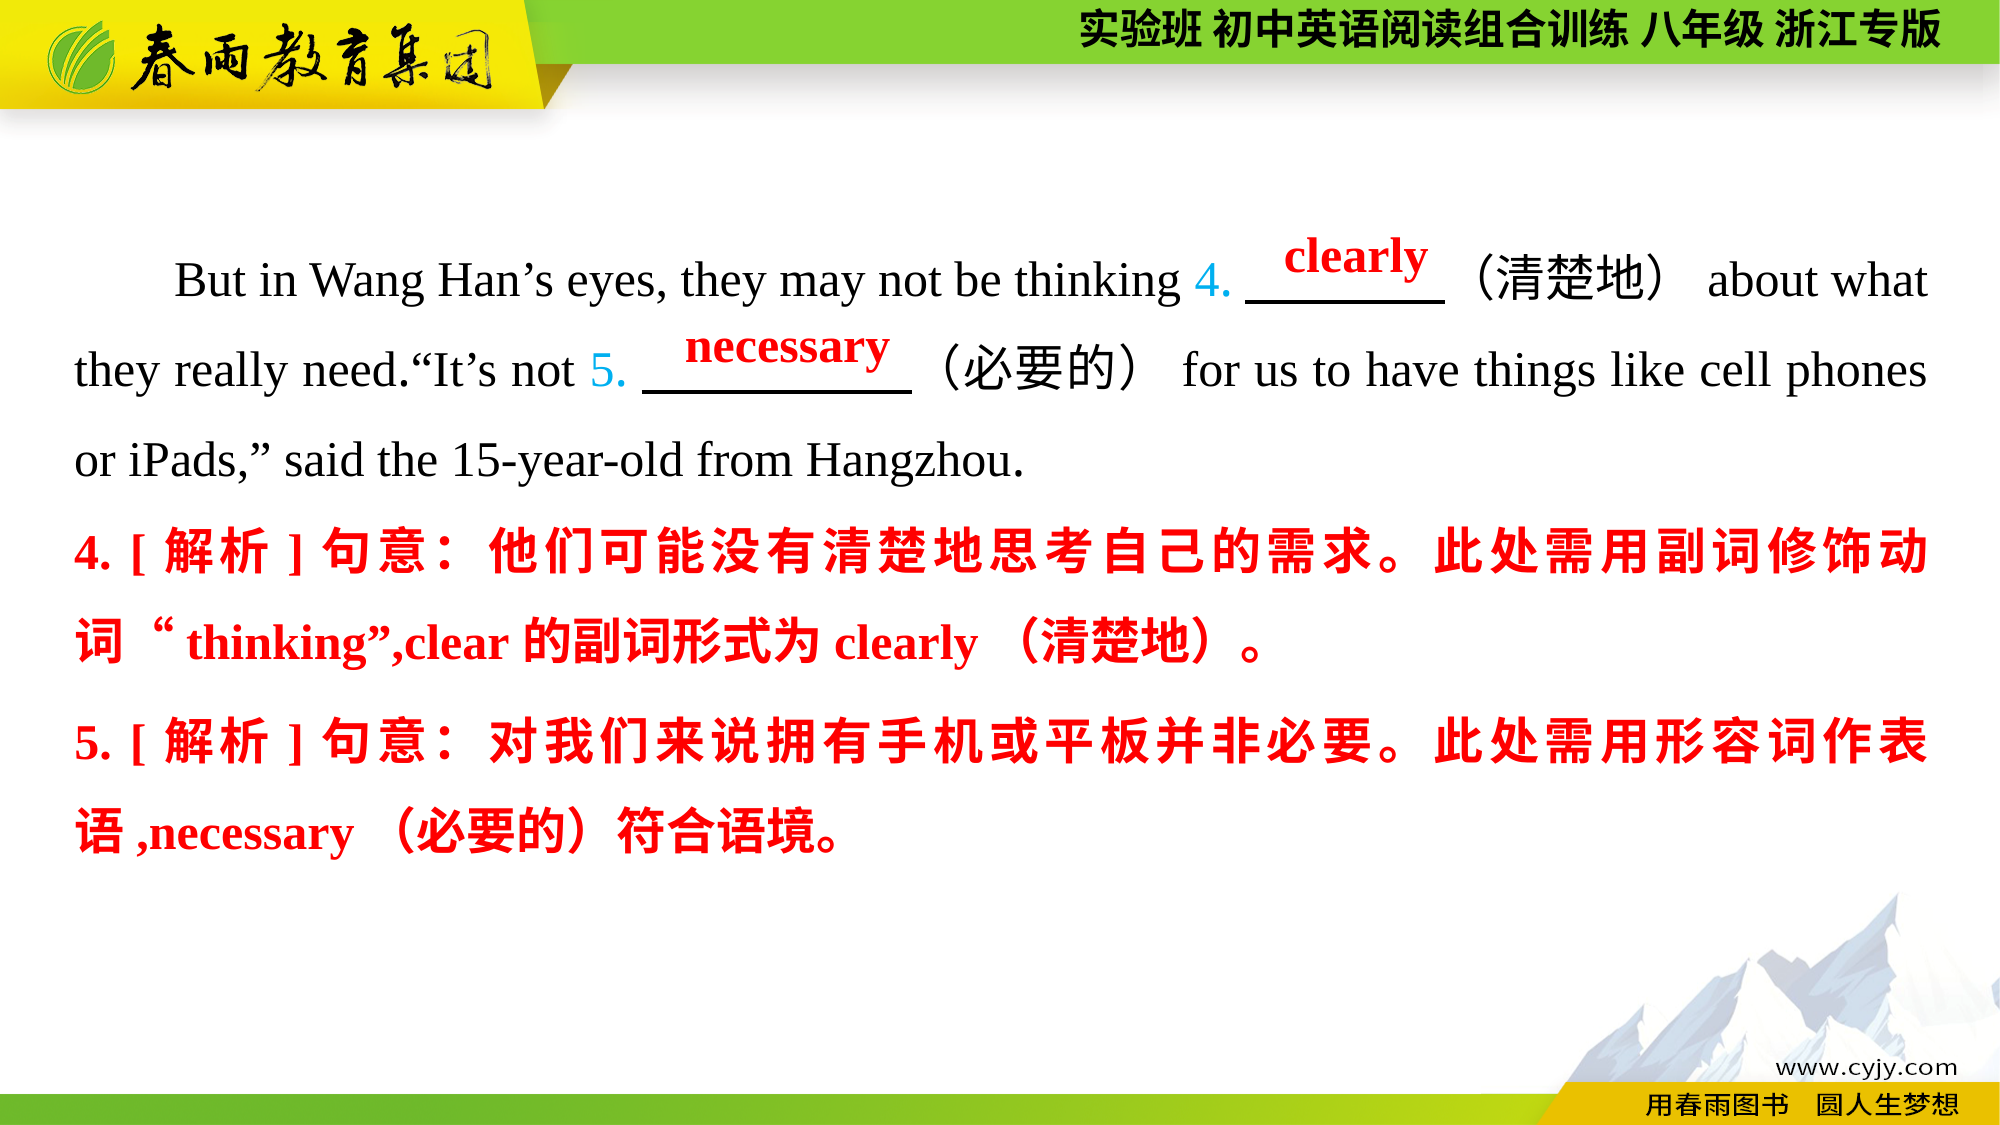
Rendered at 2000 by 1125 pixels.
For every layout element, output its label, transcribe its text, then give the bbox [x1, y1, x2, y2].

text_box necessary [670, 305, 906, 380]
text_box 5. [解析]句意：对我们来说拥有手机或平板并非必要。此处需用形容词作表语,necessary（必要的）符合语境。 [59, 678, 1944, 868]
text_box 4. [解析]句意：他们可能没有清楚地思考自己的需求。此处需用副词修饰动词“thinking”,clear的副词形式为clearly（清楚地）。 [59, 497, 1944, 678]
list But in Wang Han’s eyes, they may not be thinking 4. （清楚地）about what they really need.“It’s not 5. （必要的）for us to have things like cell phones or iPads,” said the 15-year-old from Hangzhou. [59, 208, 1944, 497]
picture [0, 0, 2000, 1125]
text_box clearly [1269, 214, 1444, 290]
